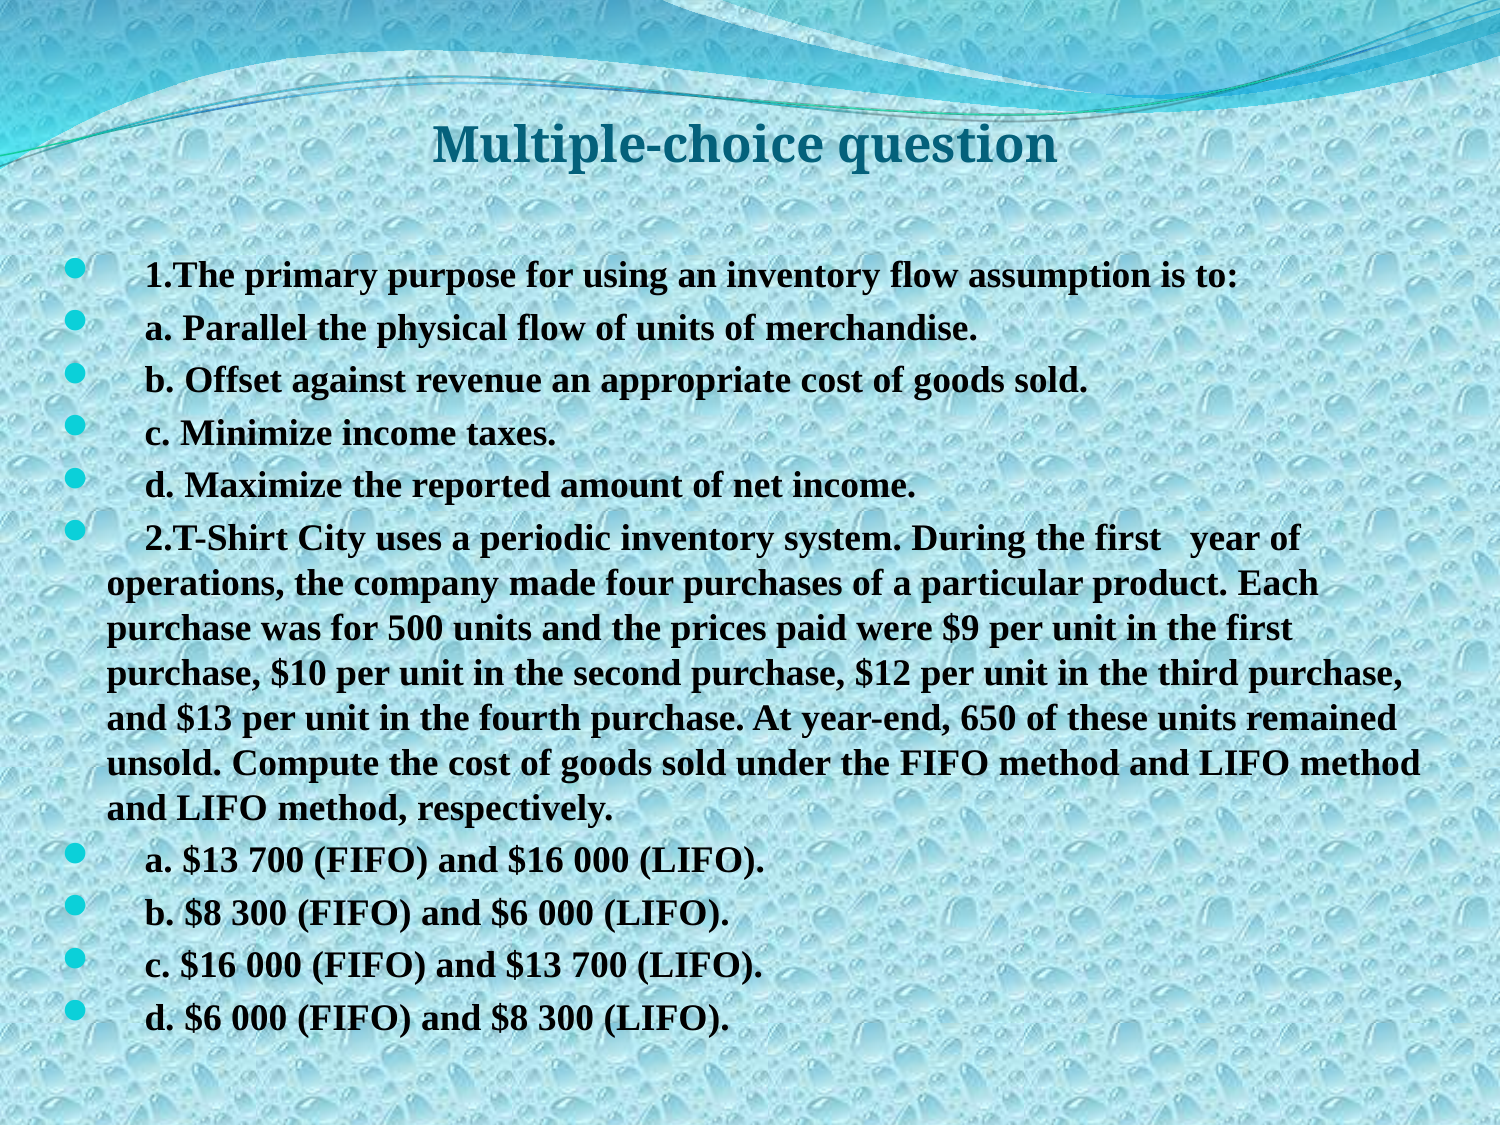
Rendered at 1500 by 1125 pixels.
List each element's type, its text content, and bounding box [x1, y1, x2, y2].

picture [0, 0, 1500, 1125]
list Multiple-choice question 1.The primary purpose for using an inventory flow assumption is to: a. Parallel the physical flow of units of merchandise. b. Offset against revenue an appropriate cost of goods sold. c. Minimize income taxes. d. Maximize the reported amount of net income. 2.T-Shirt City uses a periodic inventory system. During the first year of operations, the company made four purchases of a particular product. Each purchase was for 500 units and the prices paid were $9 per unit in the first purchase, $10 per unit in the second purchase, $12 per unit in the third purchase, and $13 per unit in the fourth purchase. At year-end, 650 of these units remained unsold. Compute the cost of goods sold under the FIFO method and LIFO method and LIFO method, respectively. a. $13 700 (FIFO) and $16 000 (LIFO). b. $8 300 (FIFO) and $6 000 (LIFO). c. $16 000 (FIFO) and $13 700 (LIFO). d. $6 000 (FIFO) and $8 300 (LIFO). [46, 105, 1444, 1102]
